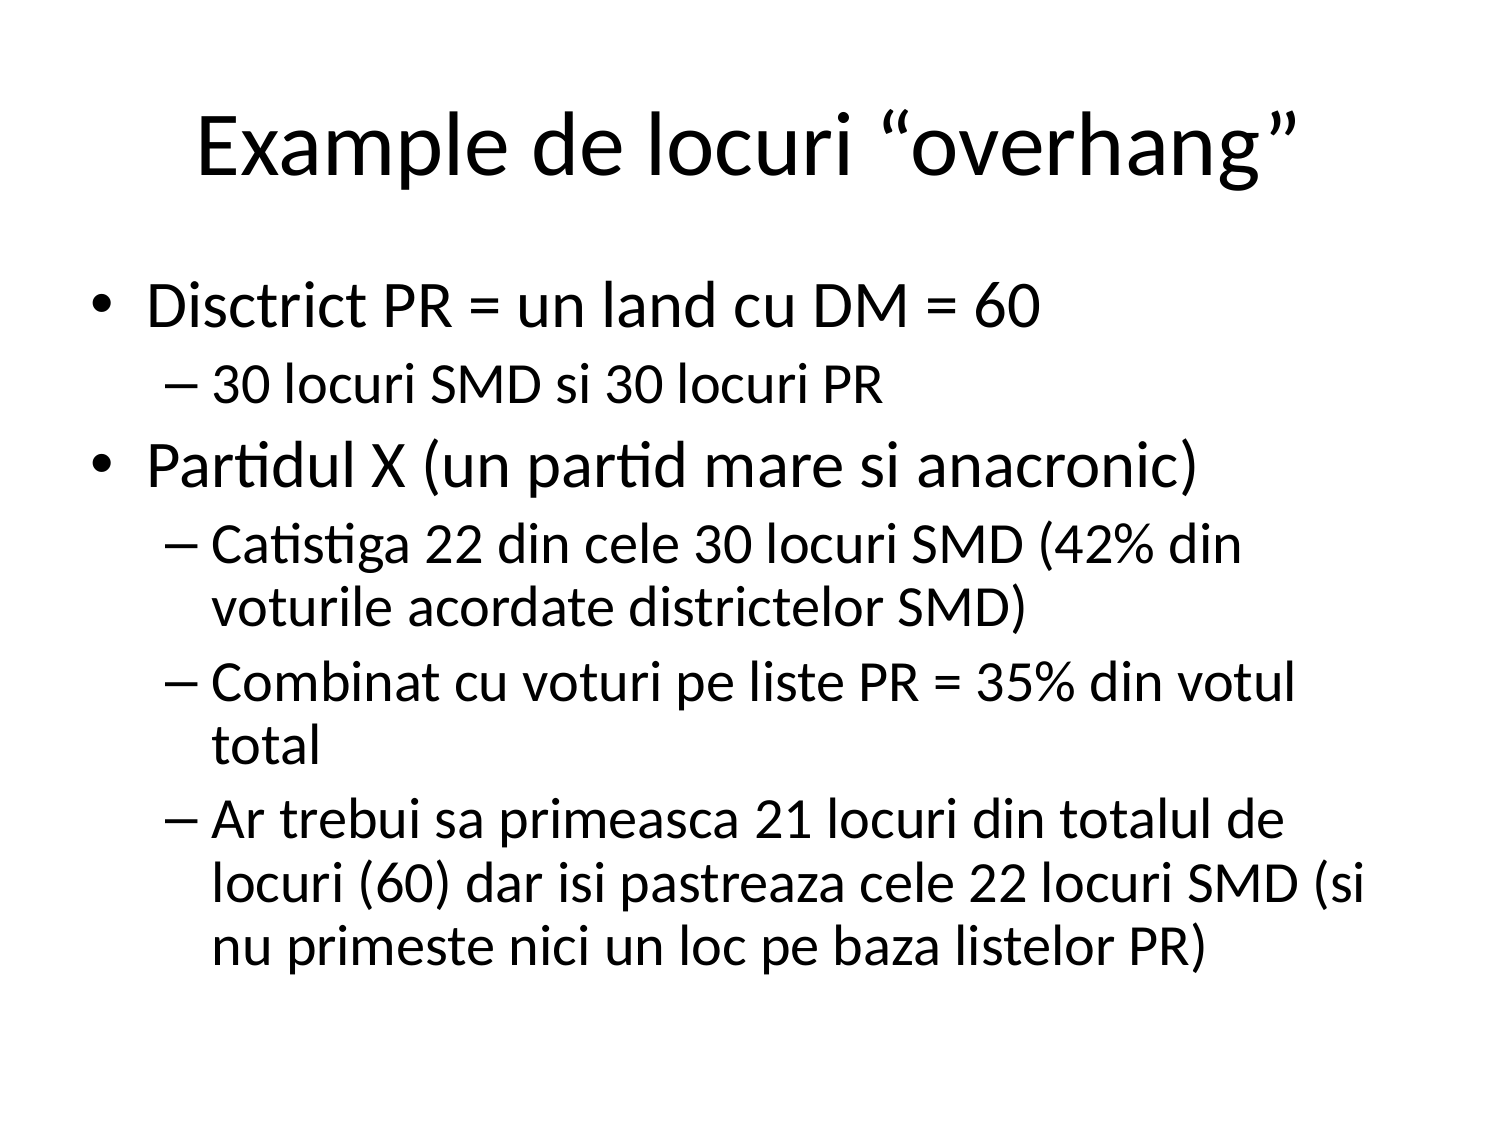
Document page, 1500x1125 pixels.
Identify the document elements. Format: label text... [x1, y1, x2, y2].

title Example de locuri “overhang” [75, 45, 1425, 233]
list Disctrict PR = un land cu DM = 60 30 locuri SMD si 30 locuri PR Partidul X (un partid mare si anacronic) Catistiga 22 din cele 30 locuri SMD (42% din voturile acordate districtelor SMD) Combinat cu voturi pe liste PR = 35% din votul total Ar trebui sa primeasca 21 locuri din totalul de locuri (60) dar isi pastreaza cele 22 locuri SMD (si nu primeste nici un loc pe baza listelor PR) [75, 262, 1425, 1005]
